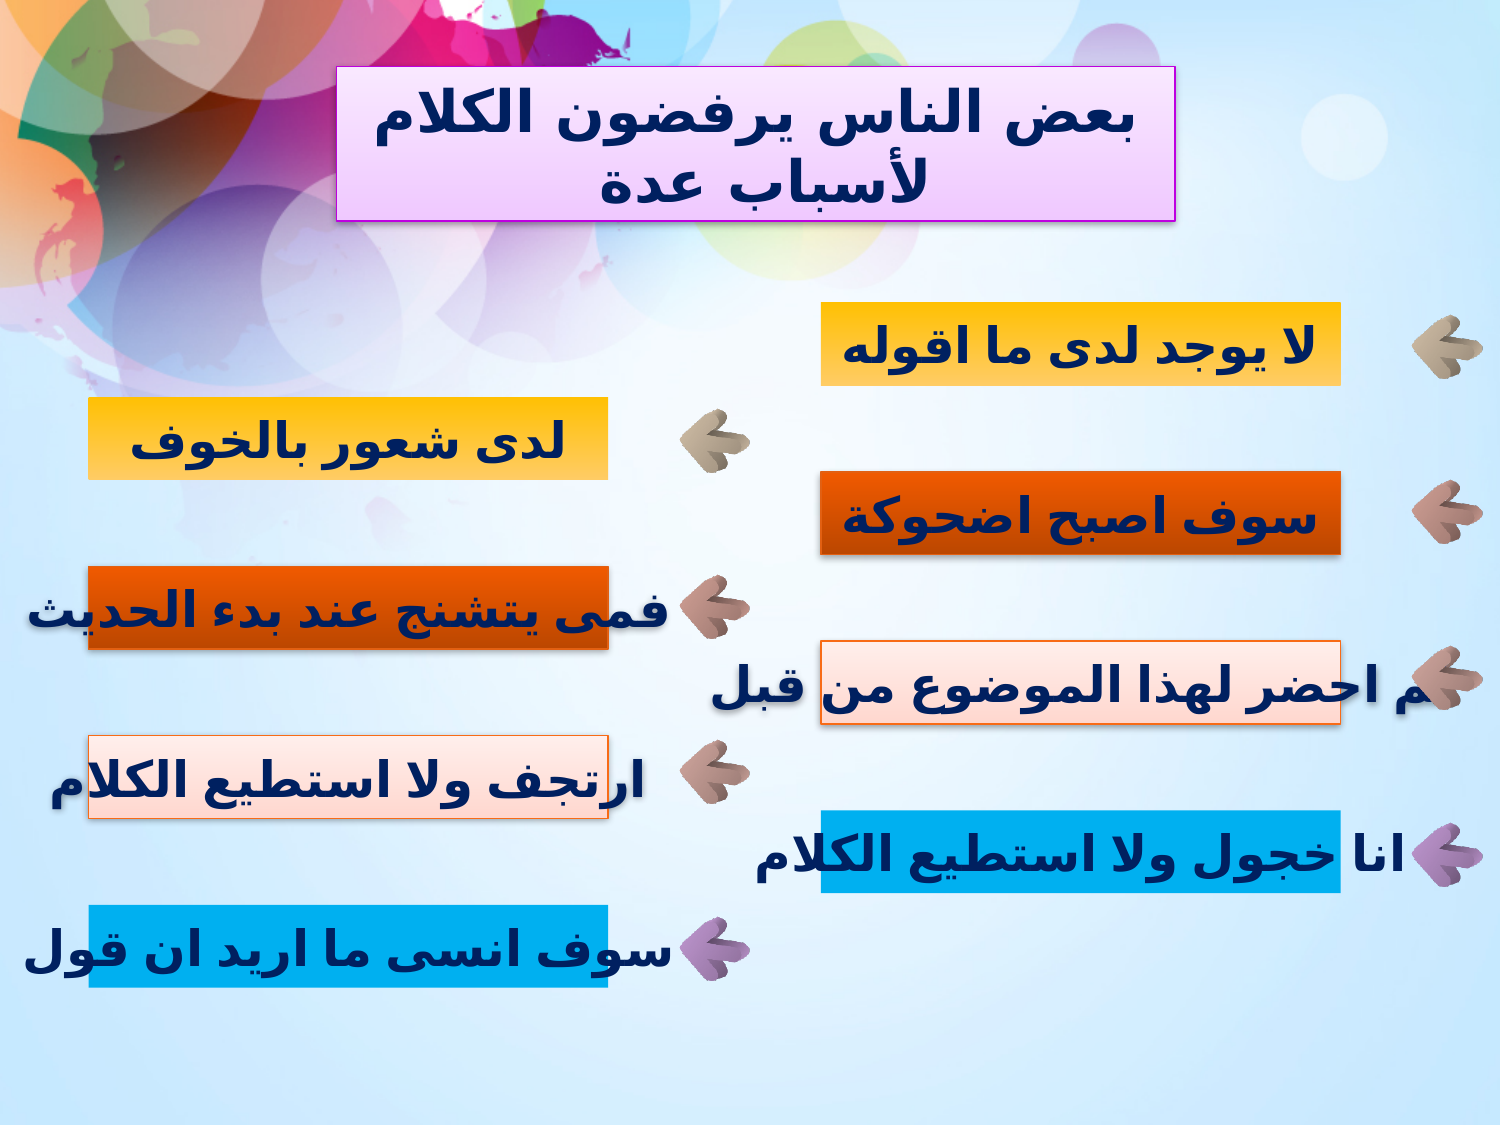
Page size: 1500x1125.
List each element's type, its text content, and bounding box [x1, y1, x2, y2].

text_box انا خجول ولا استطيع الكلام [820, 810, 1341, 894]
picture [0, 0, 1500, 1125]
text_box لدى شعور بالخوف [88, 397, 609, 480]
text_box سوف اصبح اضحوكة [820, 471, 1341, 555]
text_box بعض الناس يرفضون الكلام لأسباب عدة [336, 66, 1176, 222]
text_box لا يوجد لدى ما اقوله [820, 302, 1341, 386]
text_box فمى يتشنج عند بدء الحديث [88, 566, 609, 650]
text_box لم احضر لهذا الموضوع من قبل [820, 640, 1341, 725]
text_box سوف انسى ما اريد ان قول [88, 904, 609, 988]
text_box ارتجف ولا استطيع الكلام [88, 735, 609, 819]
